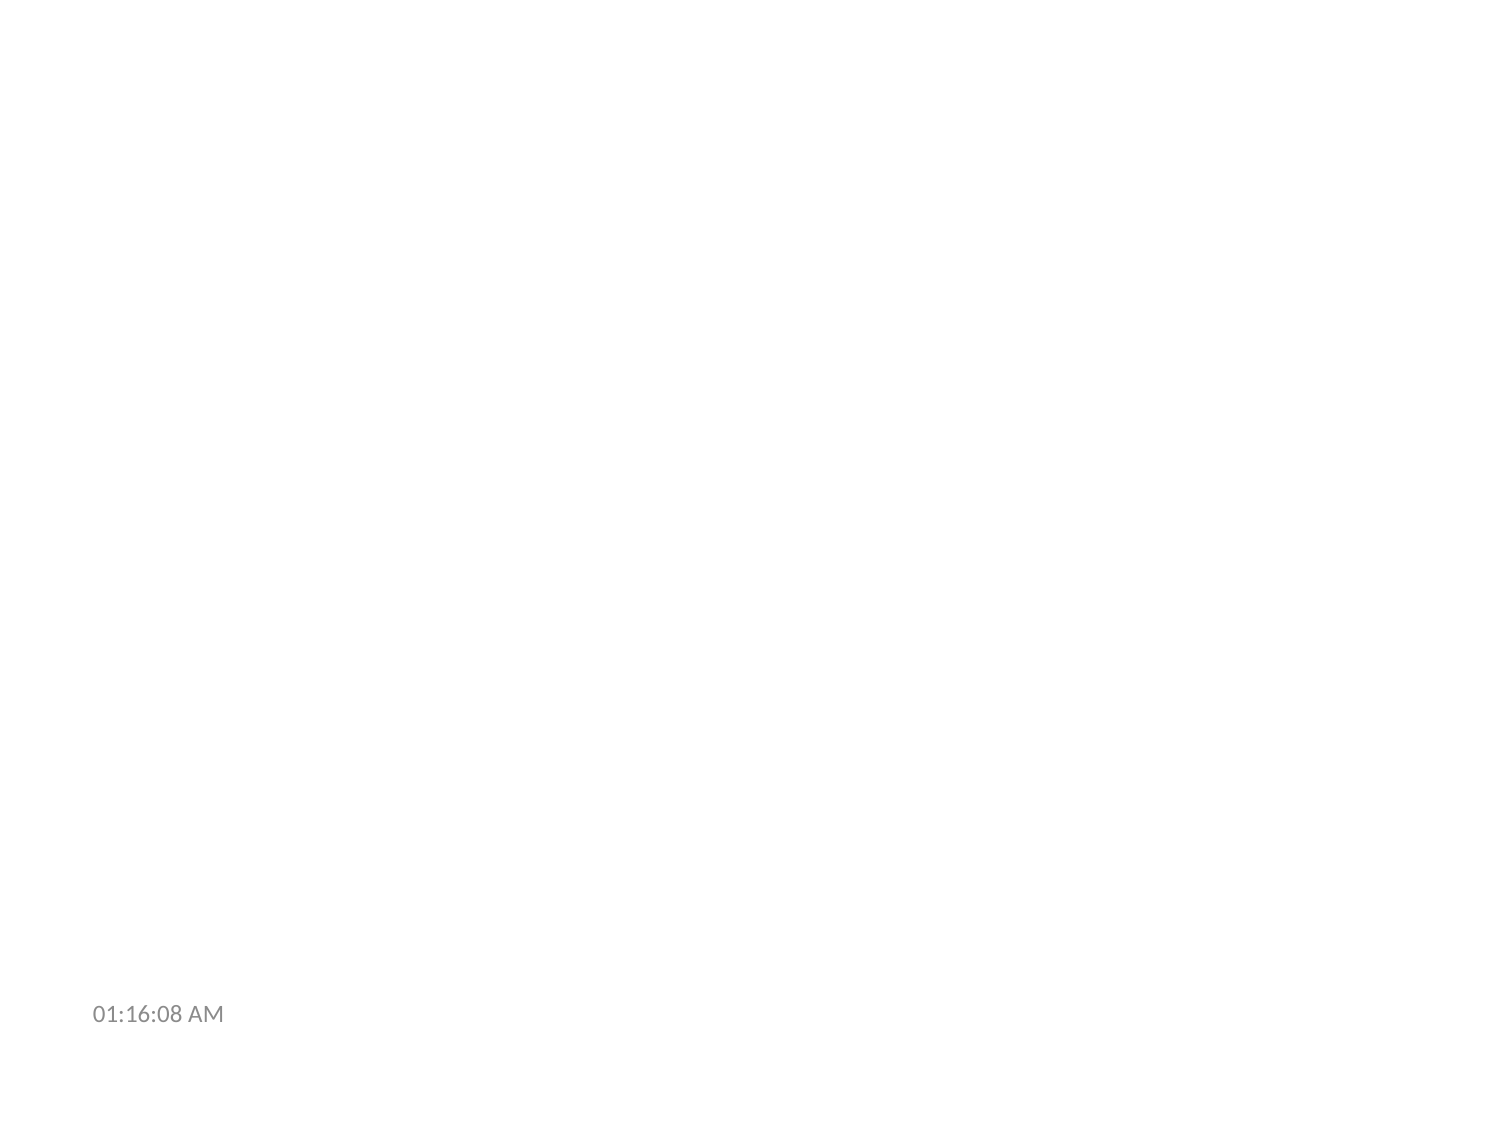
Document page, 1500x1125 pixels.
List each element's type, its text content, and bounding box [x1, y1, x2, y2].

text_box 3:35:09 PM [77, 982, 428, 1043]
